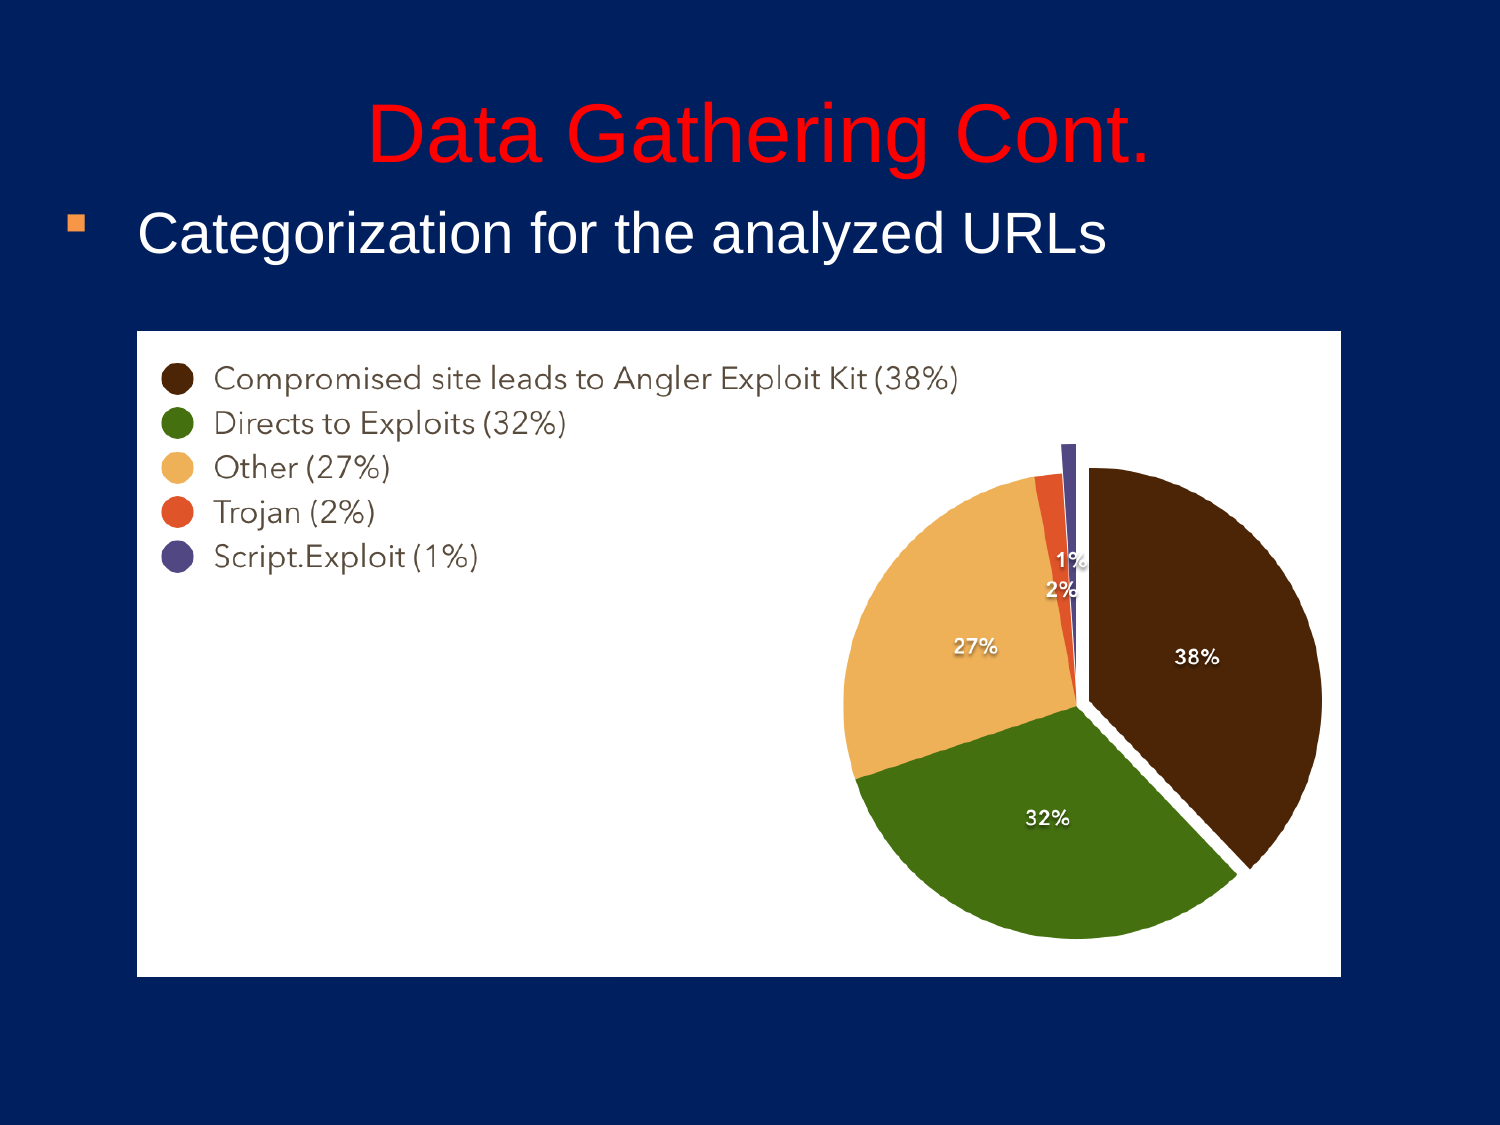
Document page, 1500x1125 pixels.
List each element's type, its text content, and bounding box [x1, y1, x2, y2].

list Categorization for the analyzed URLs [62, 195, 1437, 266]
text_box Data Gathering Cont. [44, 53, 1456, 179]
picture [137, 331, 1341, 977]
